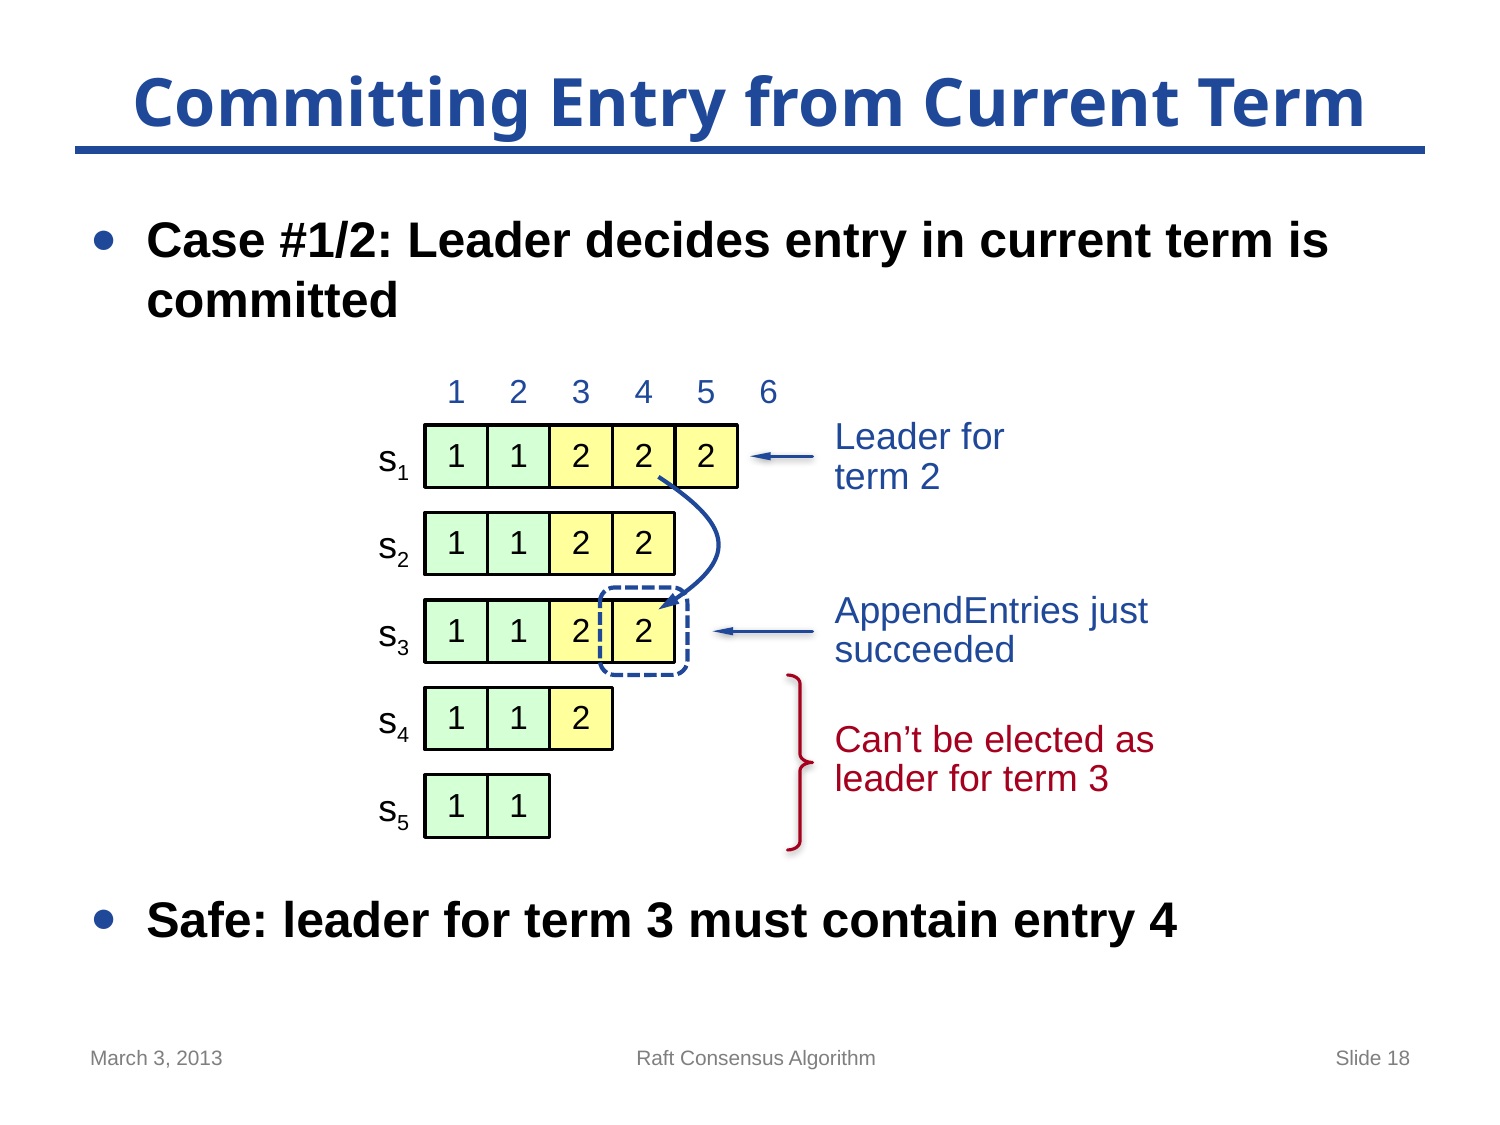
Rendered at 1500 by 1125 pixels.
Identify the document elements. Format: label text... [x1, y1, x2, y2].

text_box 2 [548, 423, 610, 489]
text_box 2 [548, 598, 600, 664]
text_box 1 [485, 598, 548, 664]
text_box AppendEntries just succeeded [834, 591, 1250, 671]
text_box 1 [485, 510, 548, 577]
text_box s2 [362, 520, 425, 573]
text_box s1 [362, 433, 425, 485]
slide_number Slide 18 [1074, 1037, 1425, 1103]
text_box 2 [673, 423, 739, 489]
text_box 1 [423, 773, 485, 839]
text_box 1 [423, 685, 485, 752]
text_box 2 [548, 685, 614, 752]
list Case #1/2: Leader decides entry in current term is committed Safe: leader for term 3 must contain entry 4 [75, 200, 1425, 1005]
text_box [785, 672, 815, 853]
text_box [657, 475, 721, 610]
text_box 1 [485, 423, 548, 489]
text_box 2 [487, 362, 549, 418]
title Committing Entry from Current Term [37, 50, 1463, 150]
text_box 2 [610, 423, 673, 489]
text_box 2 [610, 510, 658, 577]
text_box 1 [423, 510, 485, 577]
text_box 5 [674, 362, 737, 418]
text_box 1 [485, 685, 548, 752]
text_box 4 [612, 362, 674, 418]
footer Raft Consensus Algorithm [474, 1037, 1038, 1103]
text_box 1 [424, 362, 487, 418]
text_box Can’t be elected as leader for term 3 [834, 720, 1250, 800]
text_box s4 [362, 695, 425, 748]
text_box s3 [362, 608, 425, 660]
text_box Leader for term 2 [834, 417, 1048, 497]
text_box [597, 585, 690, 678]
text_box 3 [549, 362, 612, 418]
text_box s5 [362, 783, 425, 835]
text_box 1 [485, 773, 552, 839]
text_box 6 [737, 362, 800, 418]
text_box 1 [423, 423, 485, 489]
text_box 2 [548, 510, 610, 577]
text_box 1 [423, 598, 485, 664]
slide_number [75, 1037, 425, 1103]
